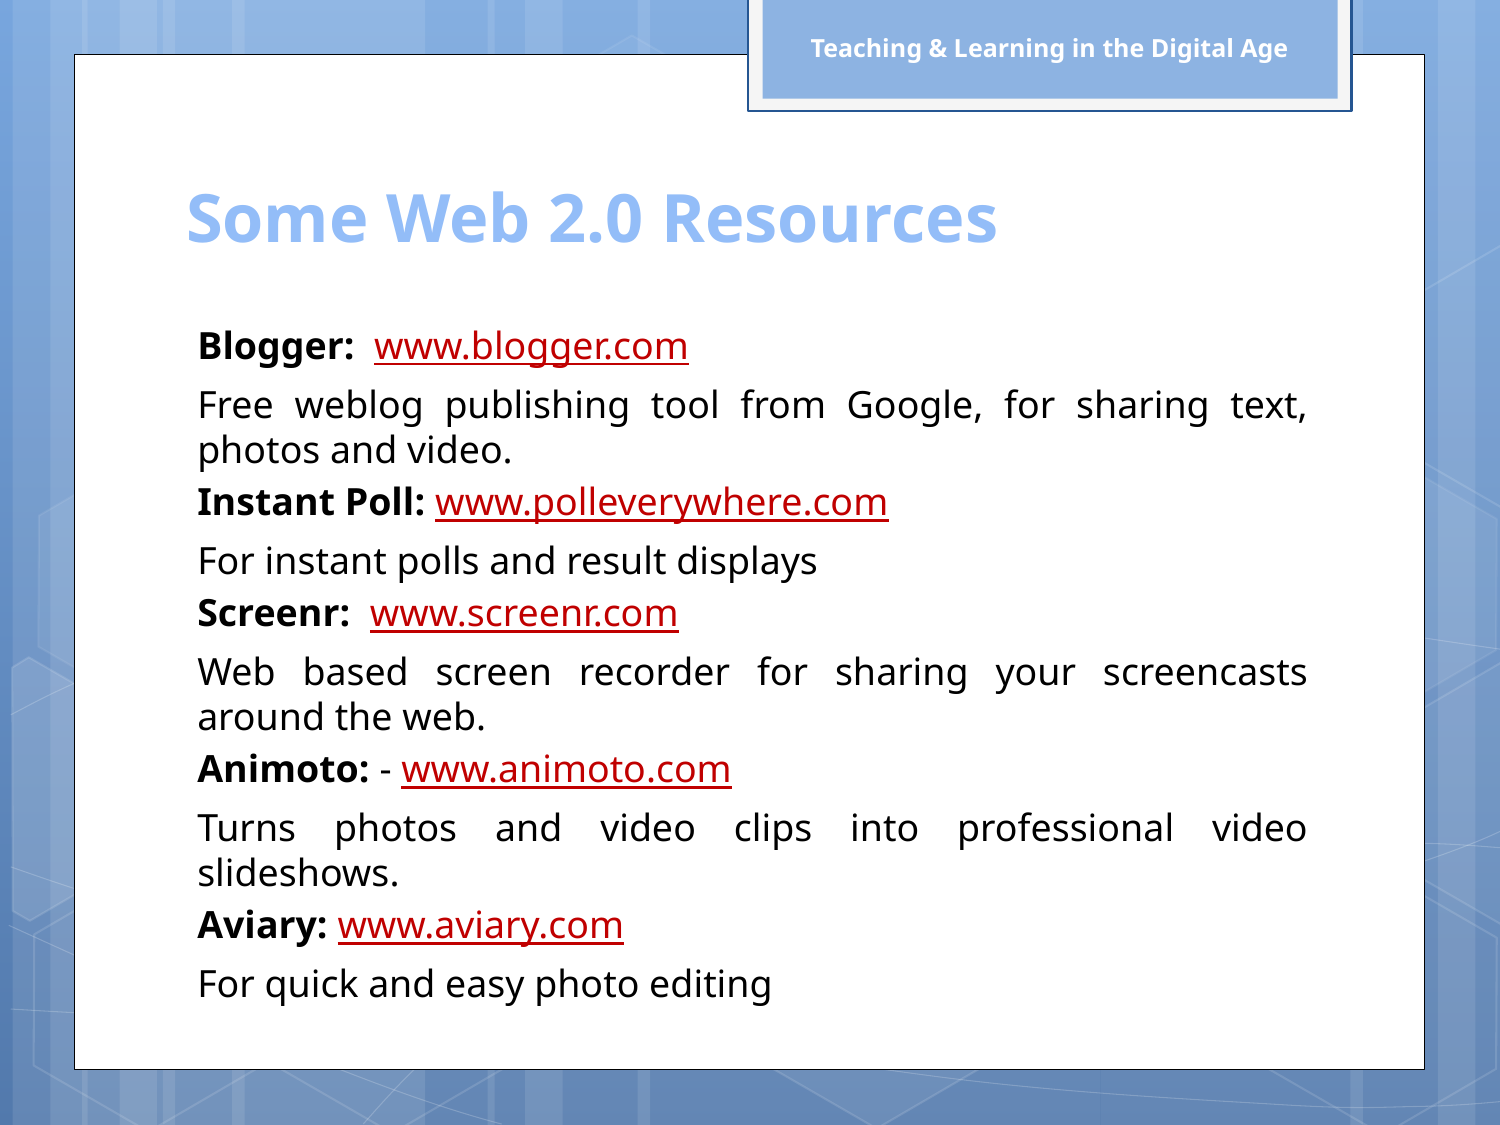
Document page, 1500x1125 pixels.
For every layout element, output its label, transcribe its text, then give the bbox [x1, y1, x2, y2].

text_box Blogger: www.blogger.com Free weblog publishing tool from Google, for sharing text, photos and video. Instant Poll: www.polleverywhere.com For instant polls and result displays Screenr: www.screenr.com Web based screen recorder for sharing your screencasts around the web. Animoto: - www.animoto.com Turns photos and video clips into professional video slideshows. Aviary: www.aviary.com For quick and easy photo editing [170, 261, 1325, 1026]
text_box Some Web 2.0 Resources [171, 168, 1324, 261]
text_box Teaching & Learning in the Digital Age [787, 24, 1313, 70]
